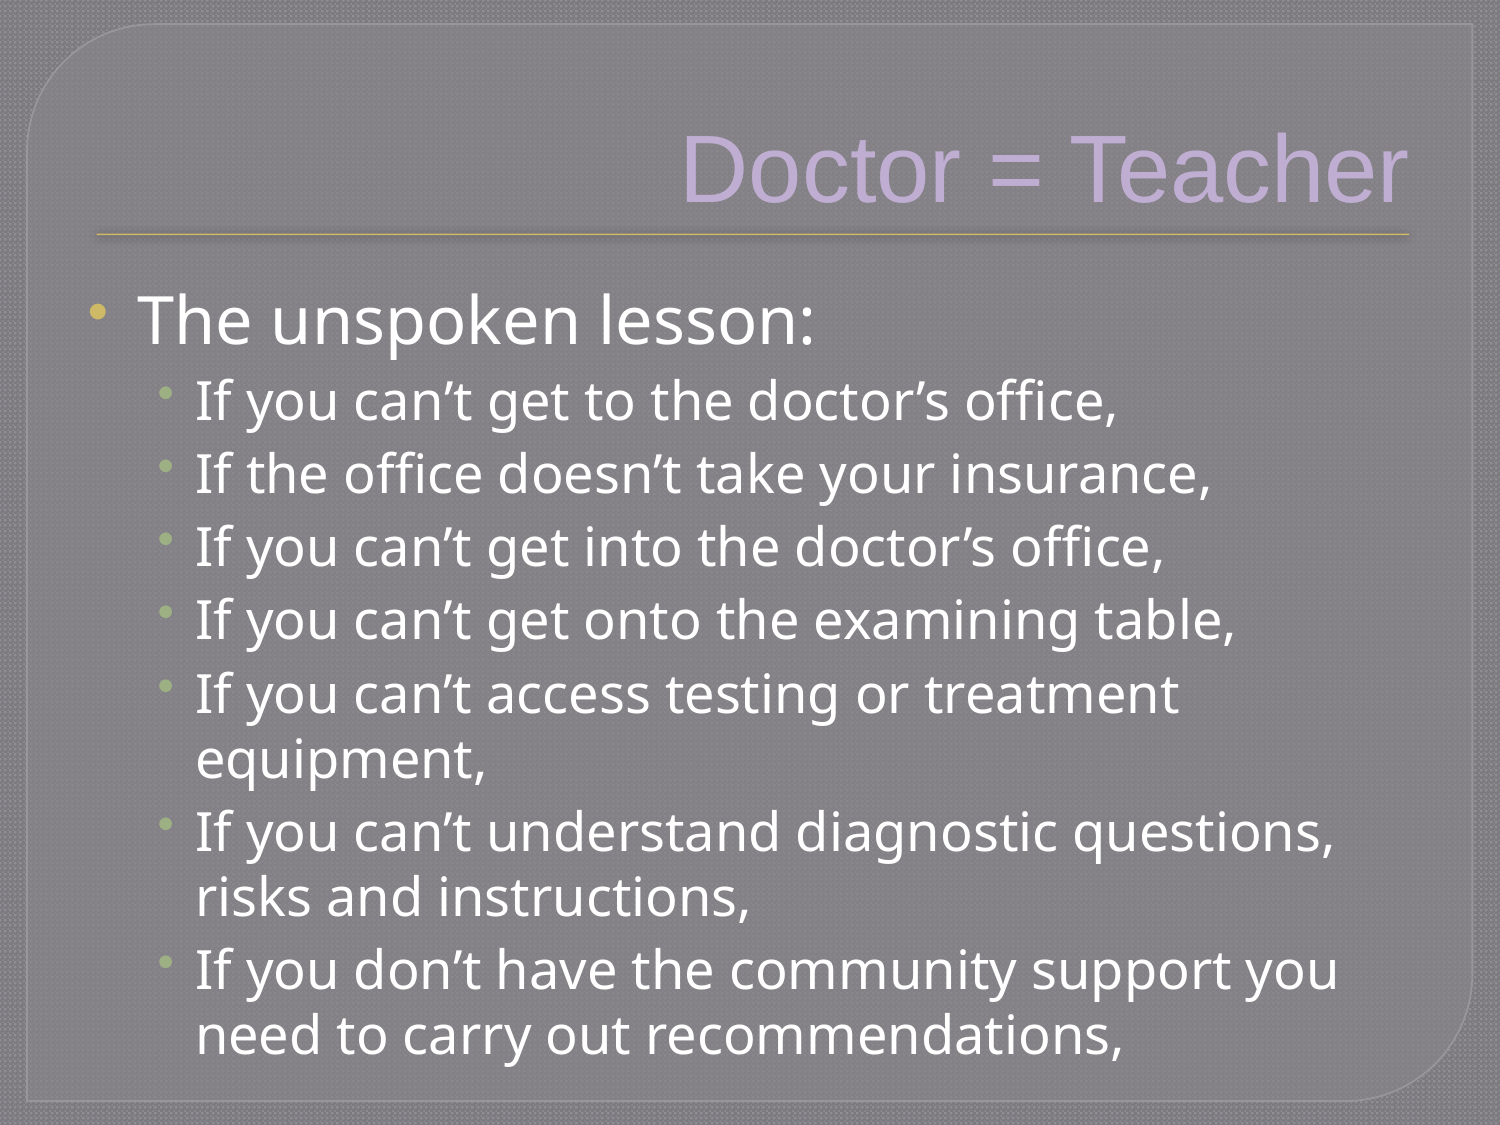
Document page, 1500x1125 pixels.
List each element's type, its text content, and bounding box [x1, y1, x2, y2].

list The unspoken lesson: If you can’t get to the doctor’s office, If the office doesn’t take your insurance, If you can’t get into the doctor’s office, If you can’t get onto the examining table, If you can’t access testing or treatment equipment, If you can’t understand diagnostic questions, risks and instructions, If you don’t have the community support you need to carry out recommendations, [75, 270, 1425, 1013]
title Doctor = Teacher [75, 41, 1425, 230]
